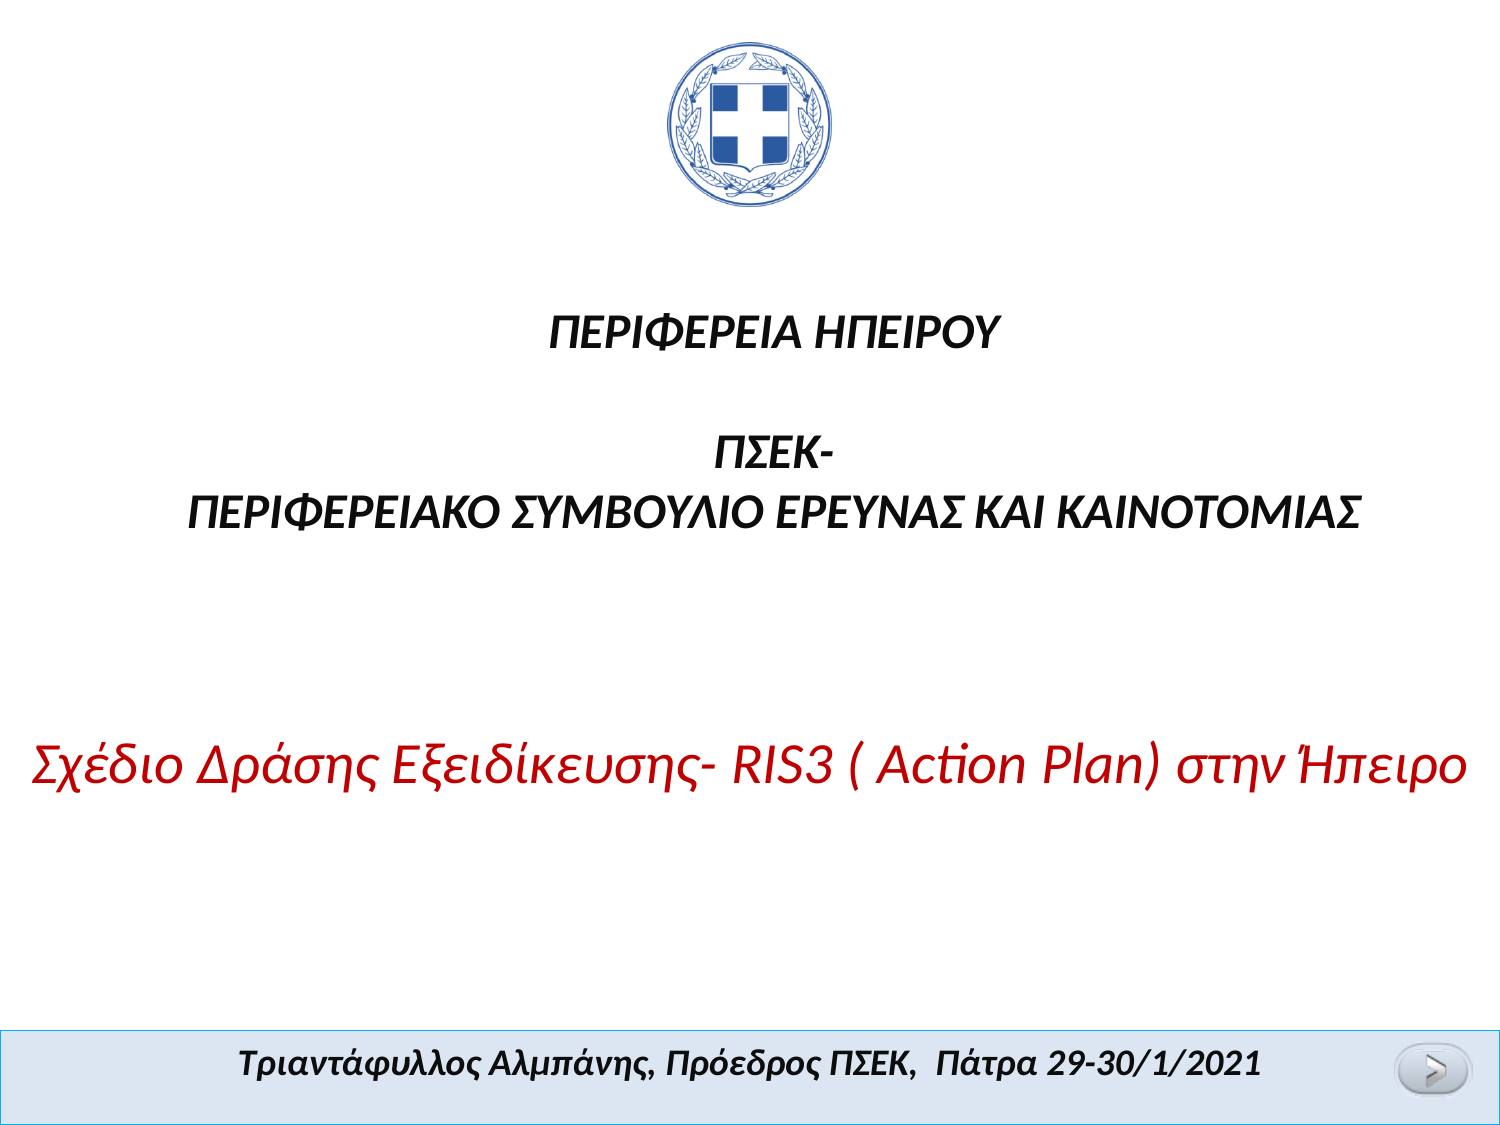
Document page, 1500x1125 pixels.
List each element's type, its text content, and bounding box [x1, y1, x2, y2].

title Σχέδιο Δράσης Εξειδίκευσης- RIS3 ( Action Plan) στην Ήπειρο Regional Innovation Strategy (RIS) [0, 692, 1500, 828]
subtitle Τριαντάφυλλος Αλμπάνης, Πρόεδρος ΠΣΕΚ, Πάτρα 29-30/1/2021 [0, 1030, 1500, 1125]
picture [666, 42, 832, 207]
text_box ΠΕΡΙΦΕΡΕΙΑ ΗΠΕΙΡΟΥ ΠΣΕΚ- ΠΕΡΙΦΕΡΕΙΑΚΟ ΣΥΜΒΟΥΛΙΟ ΕΡΕΥΝΑΣ ΚΑΙ ΚΑΙΝΟΤΟΜΙΑΣ [159, 290, 1388, 546]
picture [1394, 1032, 1473, 1110]
